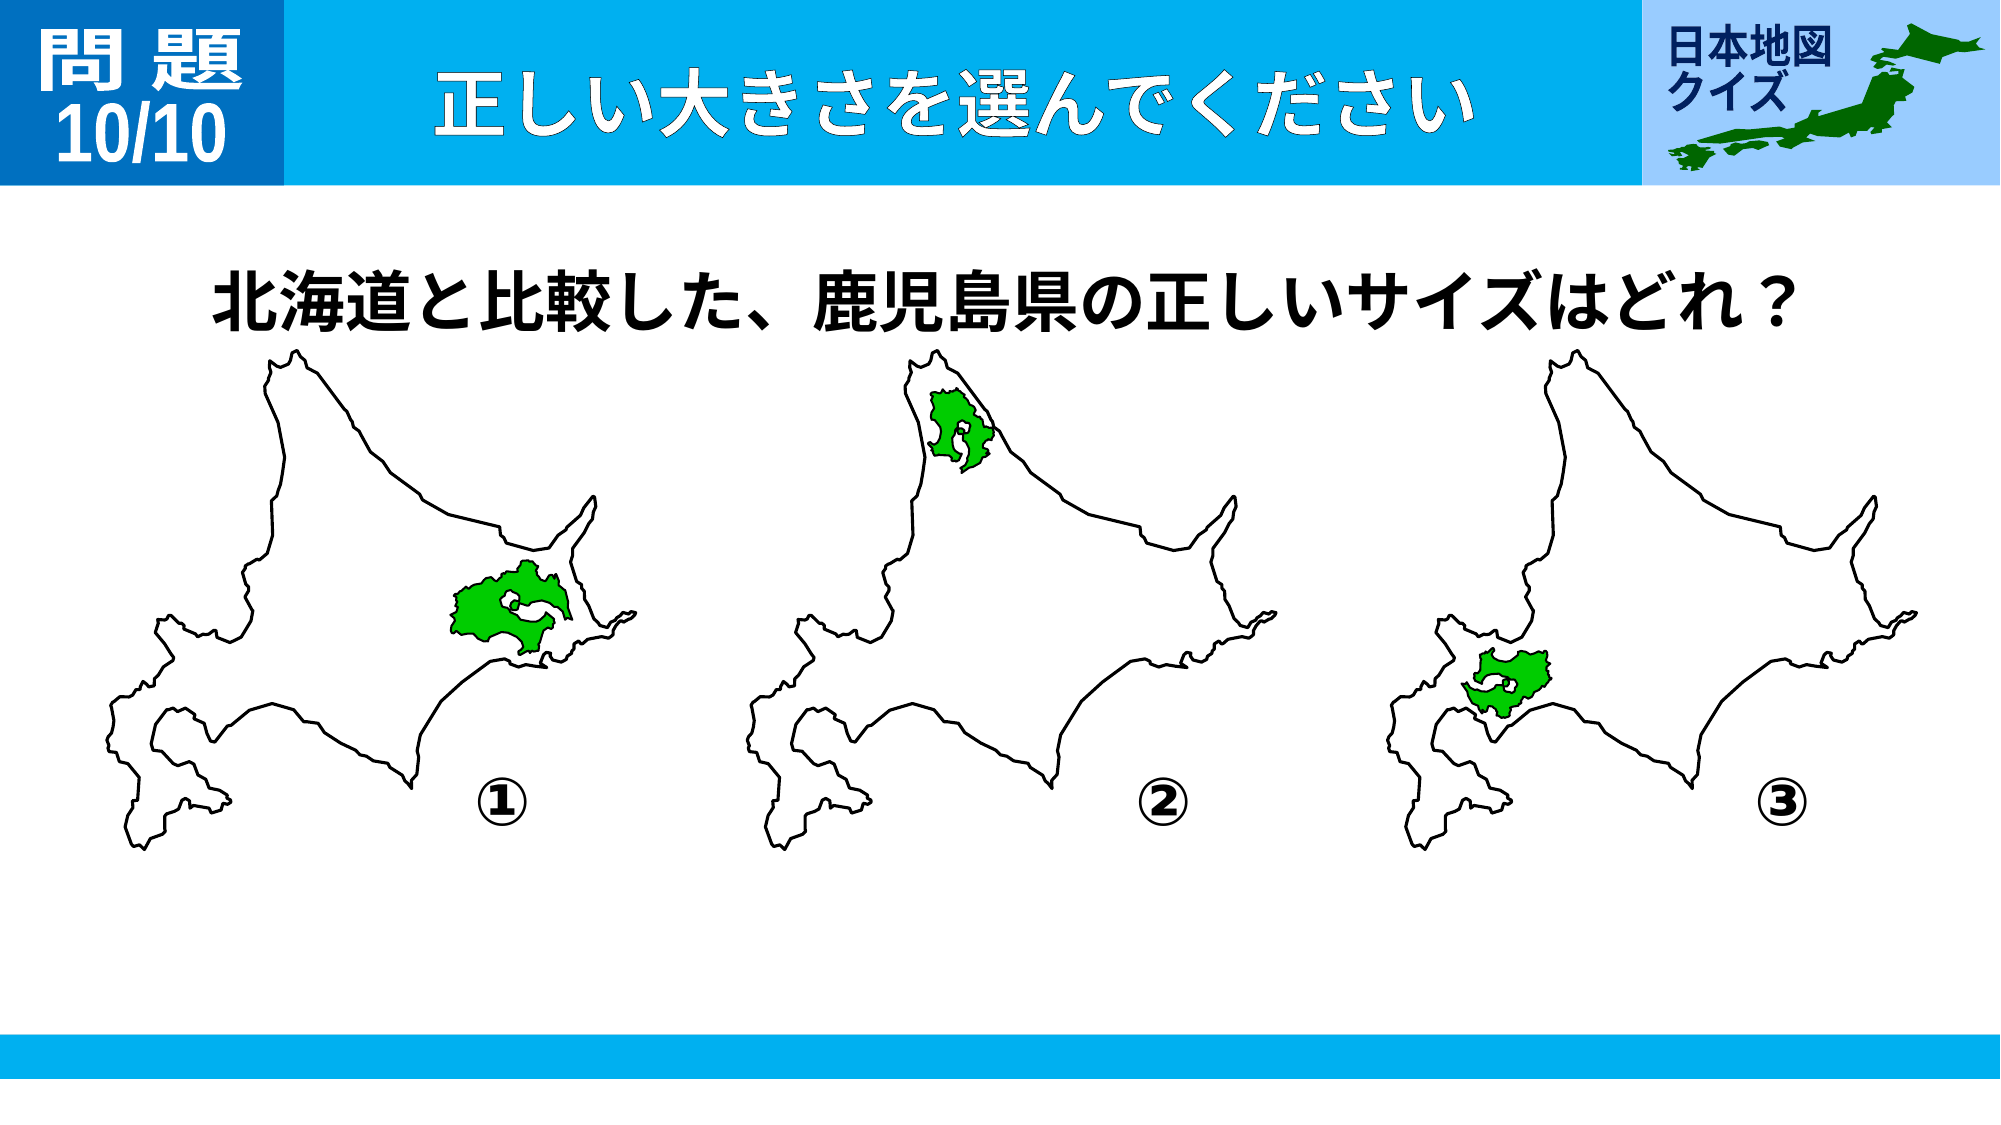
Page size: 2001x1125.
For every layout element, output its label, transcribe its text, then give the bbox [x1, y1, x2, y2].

text_box [1385, 348, 1919, 852]
text_box [104, 348, 638, 852]
text_box ① [459, 751, 546, 847]
text_box 北海道と比較した、鹿児島県の正しいサイズはどれ？ [196, 252, 1827, 348]
text_box [1459, 646, 1554, 720]
text_box ③ [1739, 751, 1826, 847]
text_box [745, 348, 1278, 852]
text_box [448, 558, 575, 657]
text_box [926, 386, 996, 475]
text_box [0, 1034, 2000, 1079]
text_box ② [1120, 751, 1208, 847]
